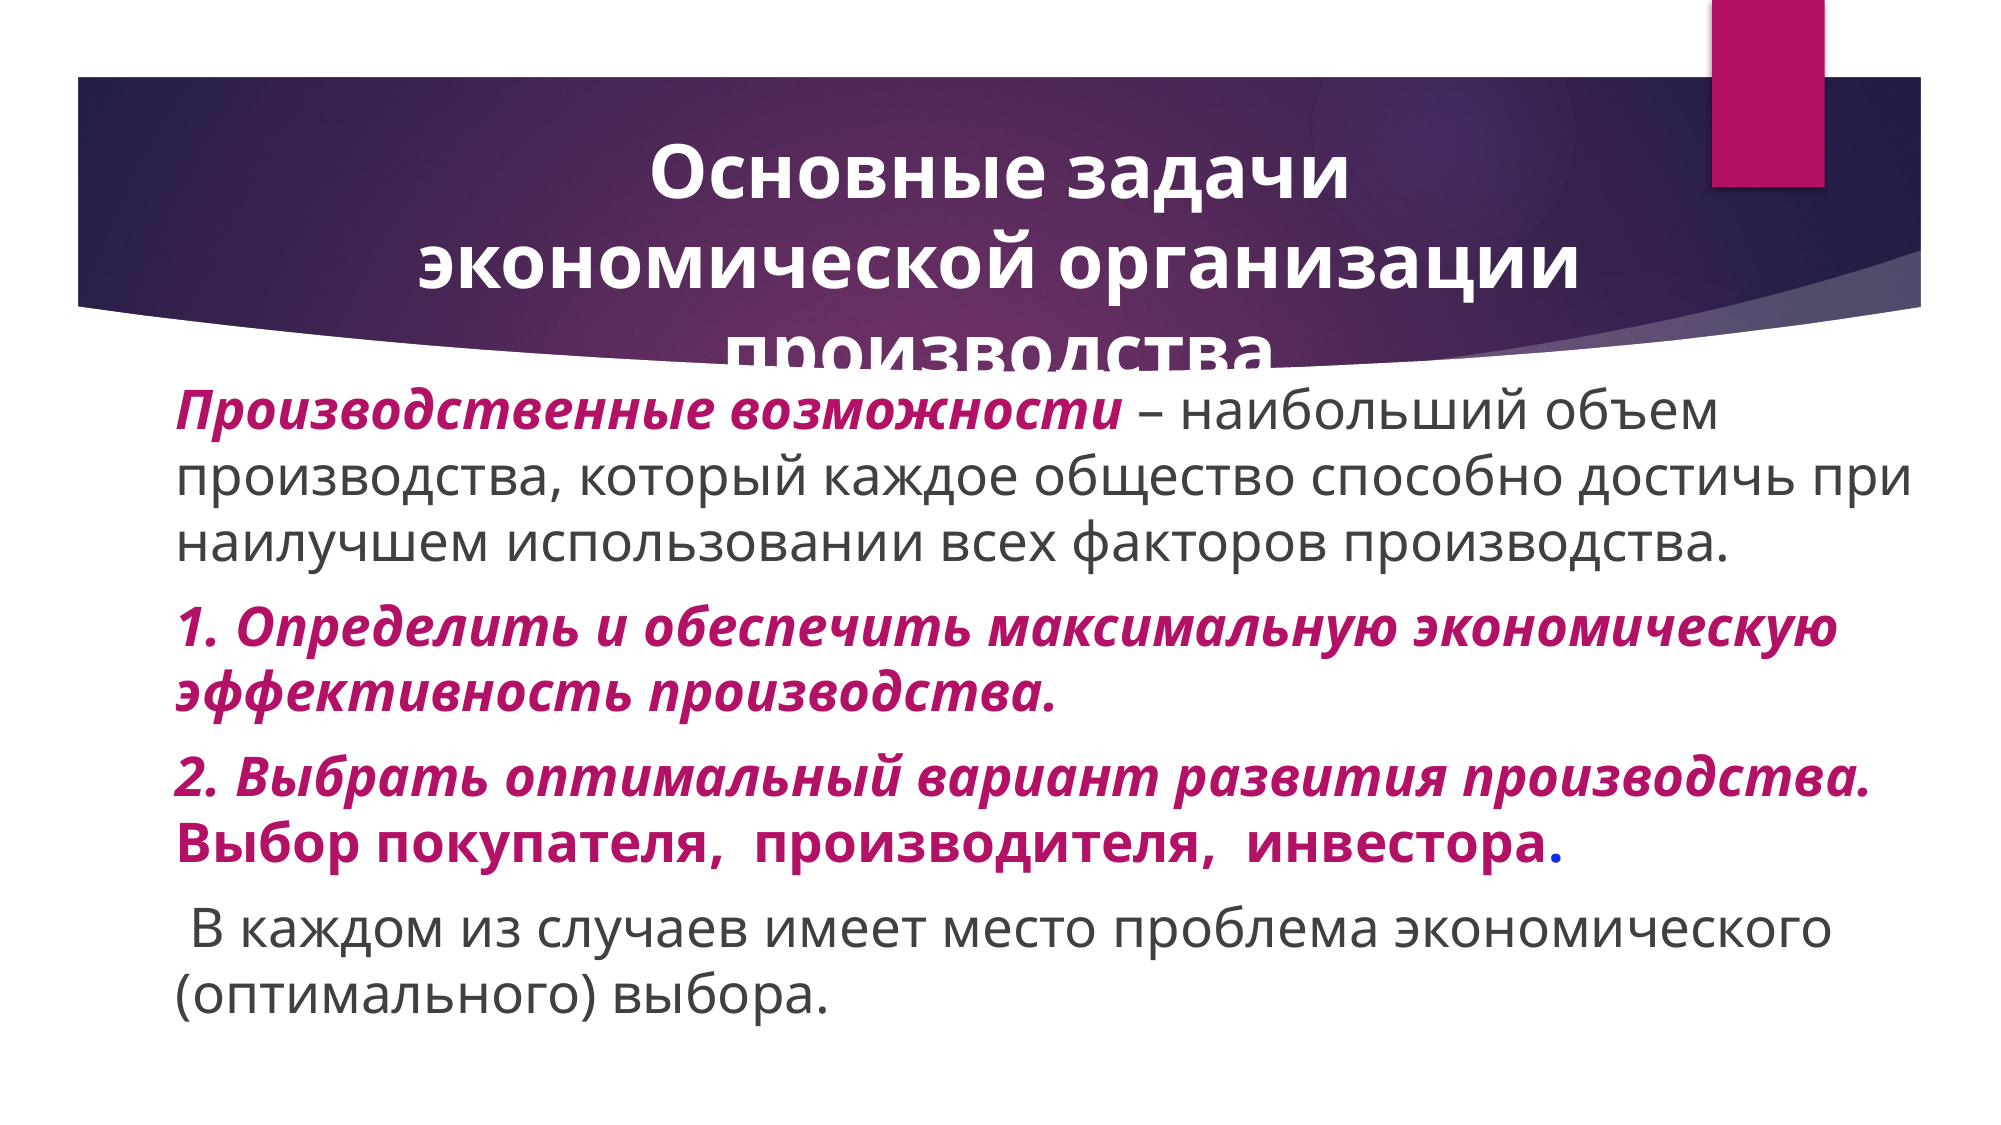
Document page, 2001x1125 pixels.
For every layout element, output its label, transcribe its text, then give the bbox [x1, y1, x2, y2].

title Основные задачи экономической организации производства [325, 116, 1676, 304]
list Производственные возможности – наибольший объем производства, который каждое общество способно достичь при наилучшем использовании всех факторов производства. 1. Определить и обеспечить максимальную экономическую эффективность производства. 2. Выбрать оптимальный вариант развития производства. Выбор покупателя, производителя, инвестора. В каждом из случаев имеет место проблема экономического (оптимального) выбора. [103, 367, 1940, 1125]
